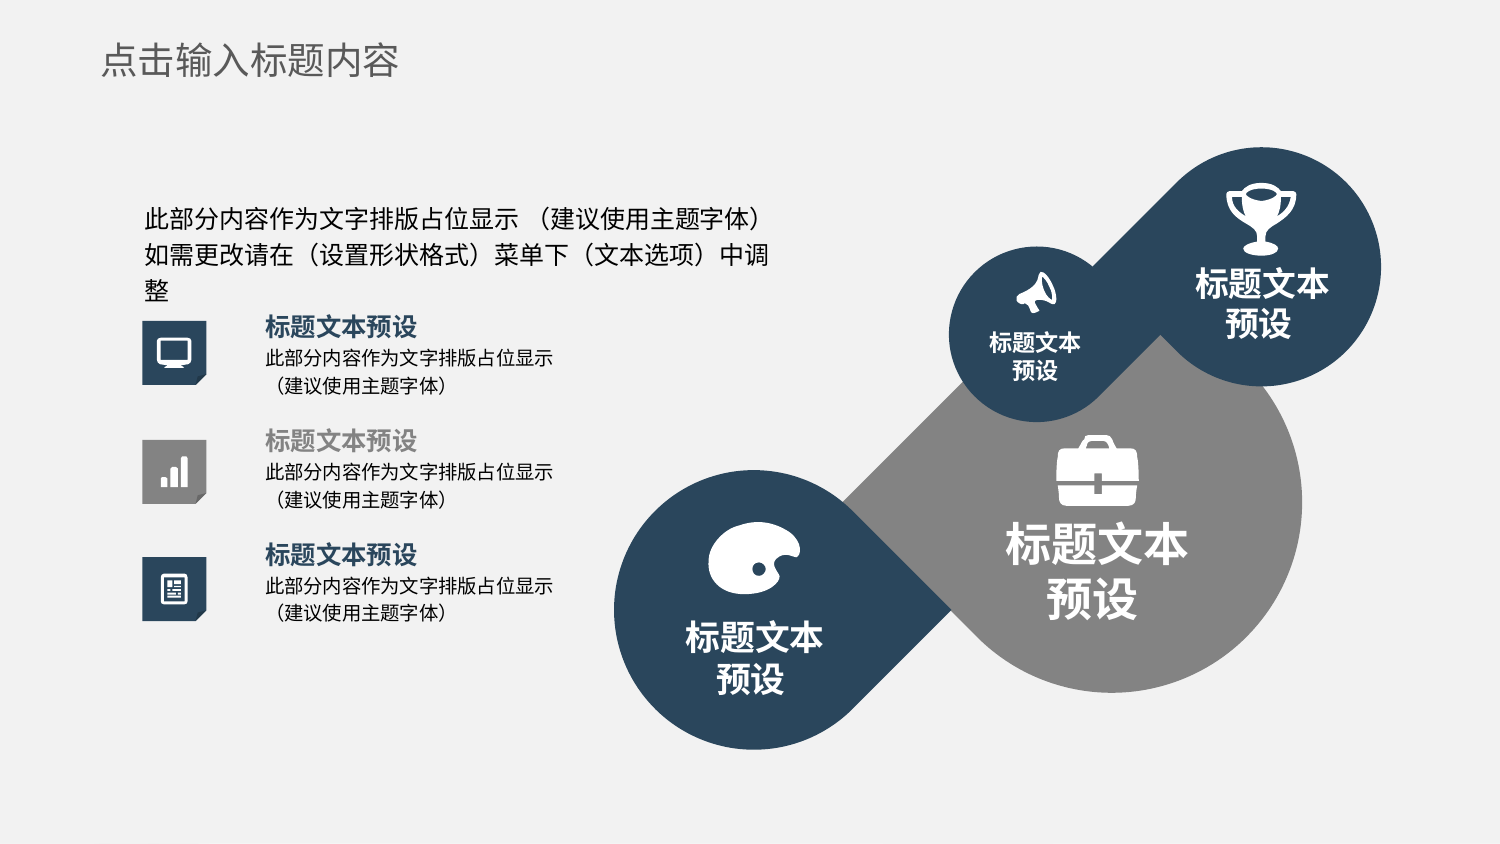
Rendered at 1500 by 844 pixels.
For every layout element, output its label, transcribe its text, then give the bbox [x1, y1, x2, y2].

text_box 点击输入标题内容 [100, 28, 450, 91]
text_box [921, 311, 1303, 693]
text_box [613, 469, 894, 750]
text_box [1141, 146, 1382, 387]
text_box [948, 246, 1125, 423]
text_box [142, 197, 795, 633]
